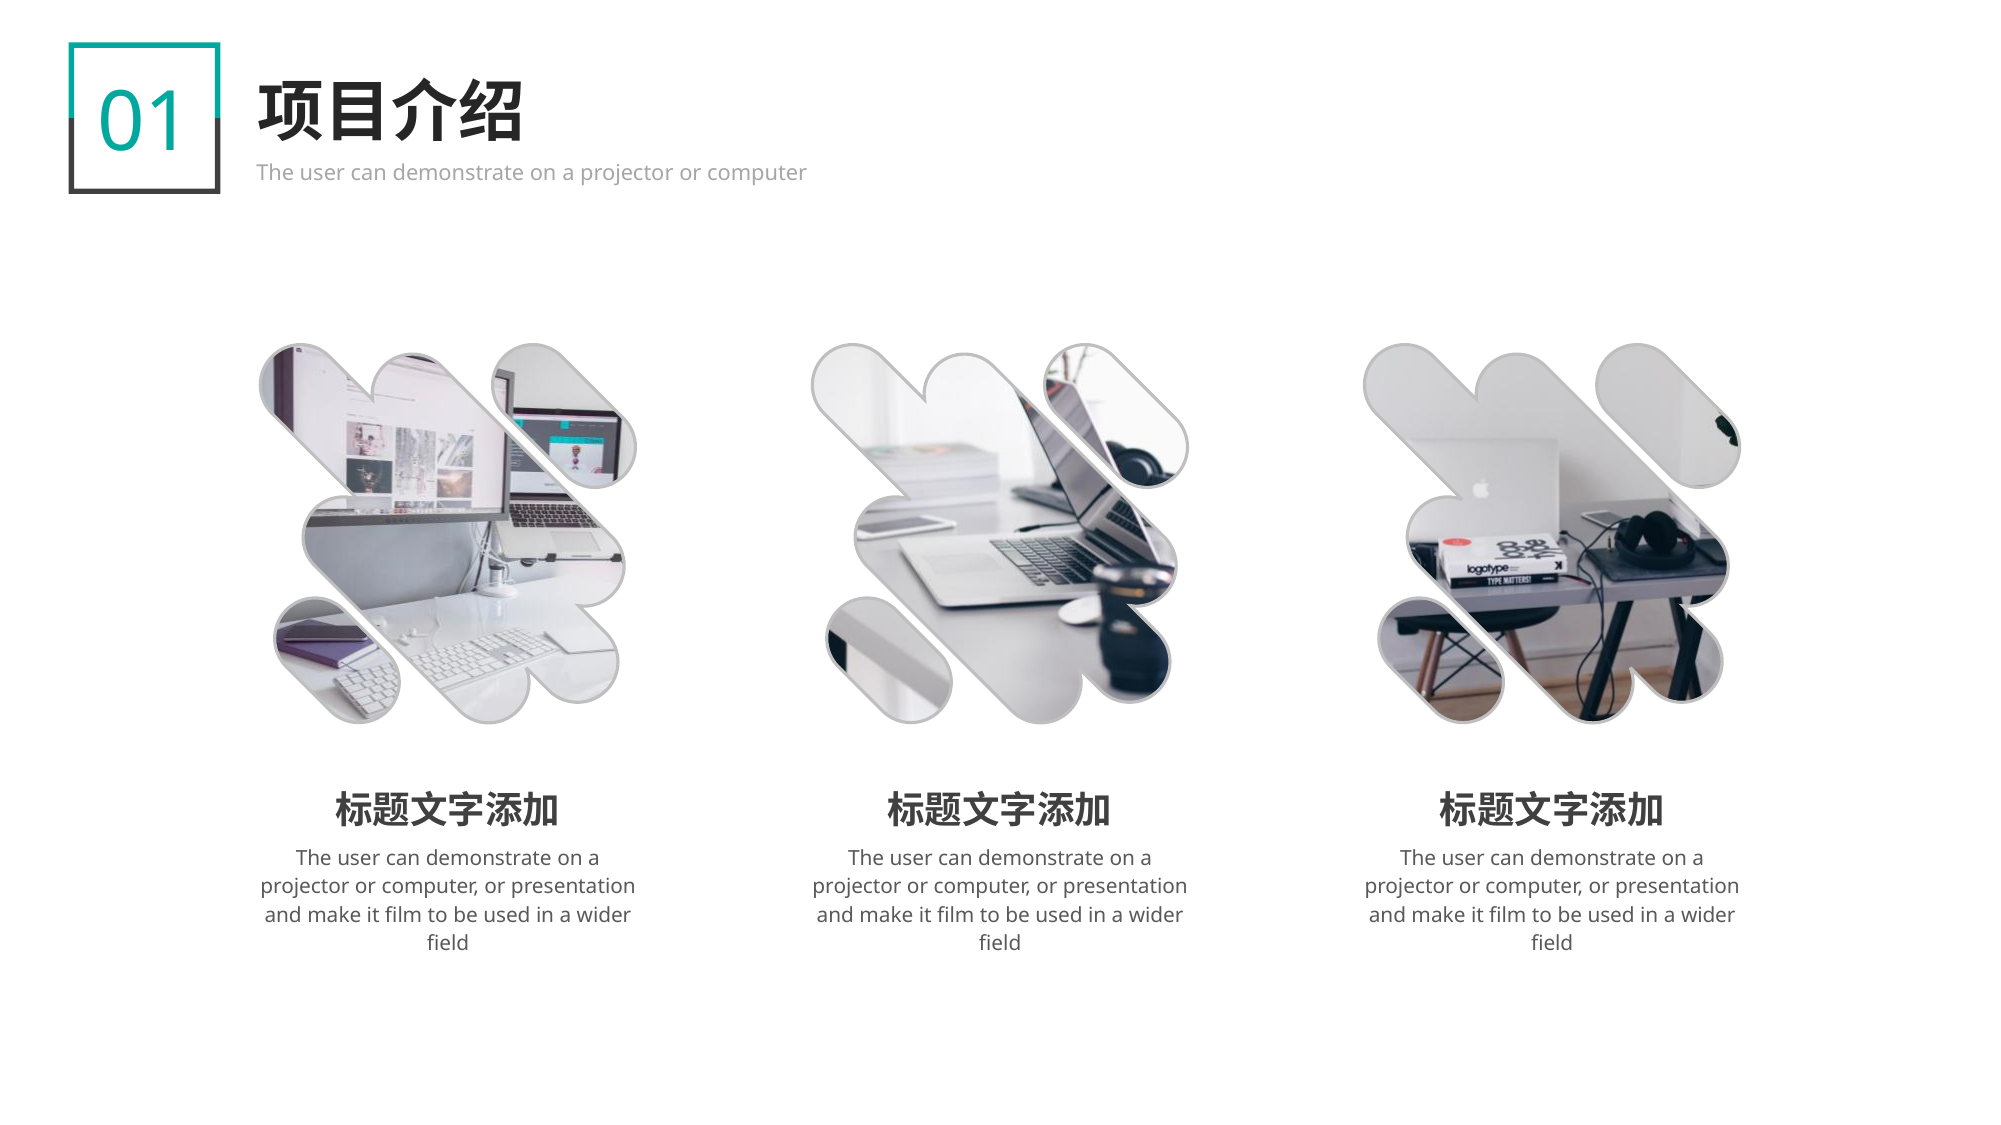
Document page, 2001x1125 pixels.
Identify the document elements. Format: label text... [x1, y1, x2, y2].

text_box [1363, 343, 1730, 724]
text_box [1595, 343, 1741, 489]
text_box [244, 778, 652, 964]
text_box 01 [68, 60, 221, 175]
text_box [259, 343, 626, 724]
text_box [241, 60, 941, 193]
text_box [491, 343, 637, 489]
text_box [1043, 343, 1189, 489]
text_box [796, 778, 1204, 964]
text_box [811, 343, 1178, 724]
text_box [1348, 778, 1756, 964]
text_box [68, 175, 221, 195]
text_box [68, 41, 221, 60]
